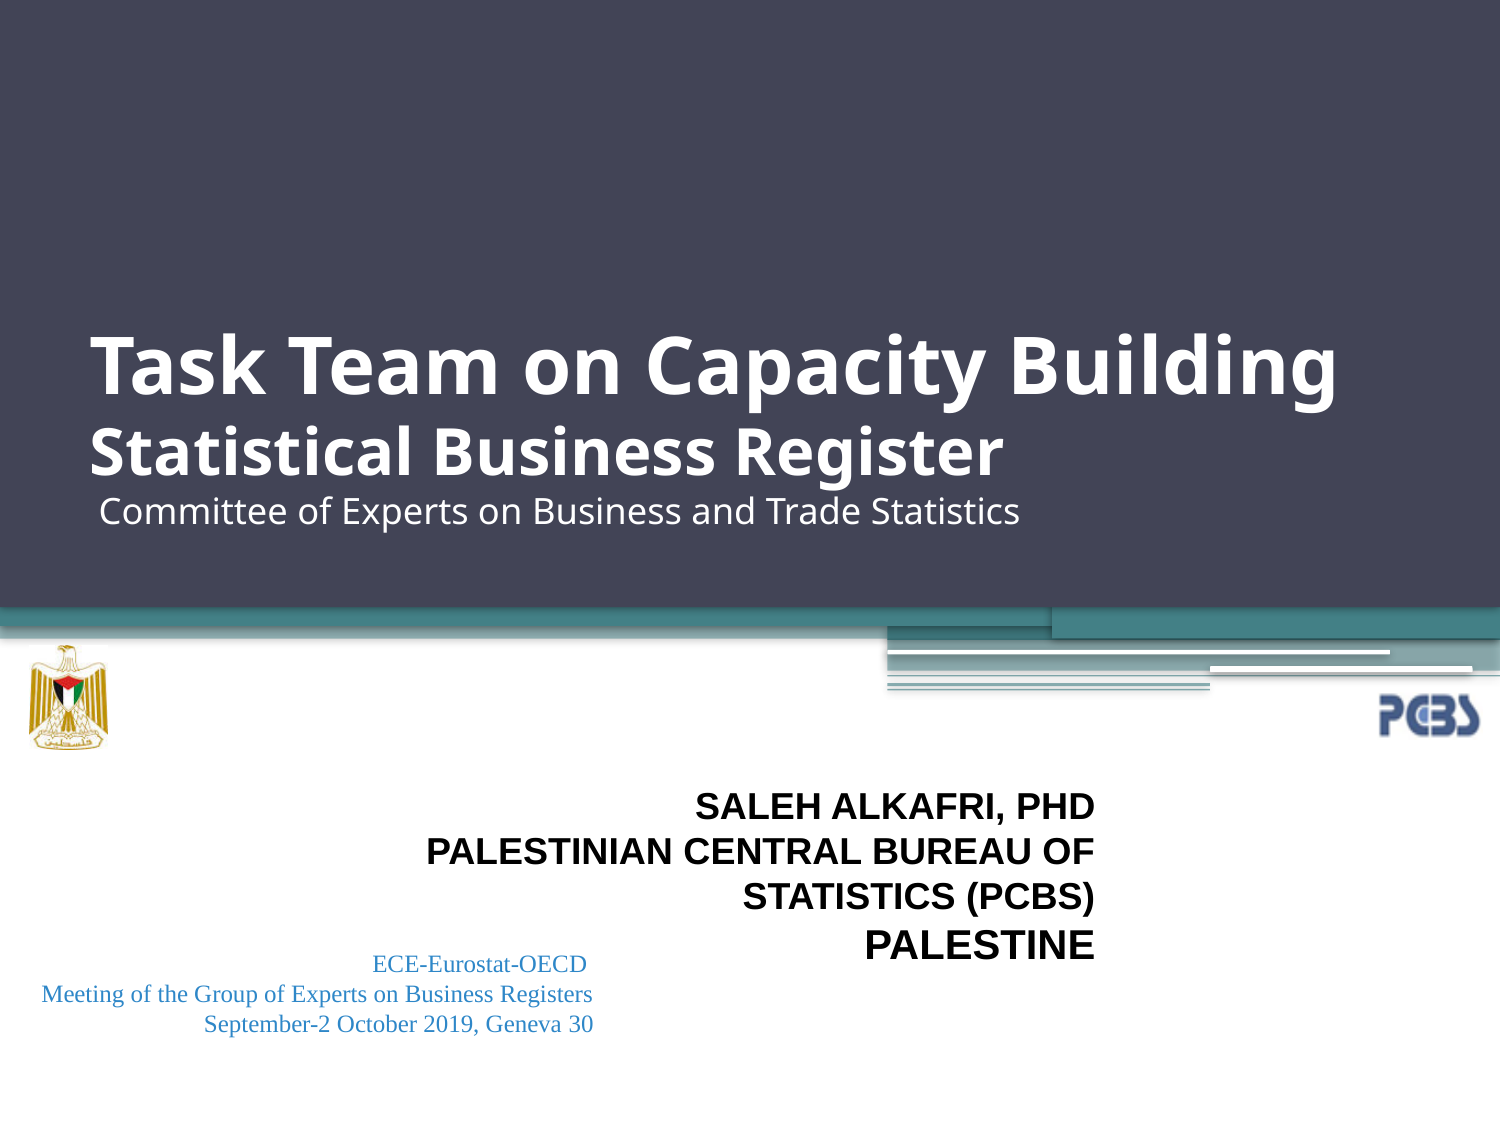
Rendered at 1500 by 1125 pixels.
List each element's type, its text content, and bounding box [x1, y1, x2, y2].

picture [29, 644, 108, 751]
title Task Team on Capacity Building Statistical Business Register Committee of Experts on Business and Trade Statistics [75, 302, 1463, 636]
picture [1375, 692, 1483, 740]
text_box ECE-Eurostat-OECD Meeting of the Group of Experts on Business Registers 30 September-2 October 2019, Geneva [0, 940, 609, 1046]
text_box Saleh ALKAFRI, PhD Palestinian Central Bureau of Statistics (PCBS) PALESTINE [360, 775, 1111, 975]
